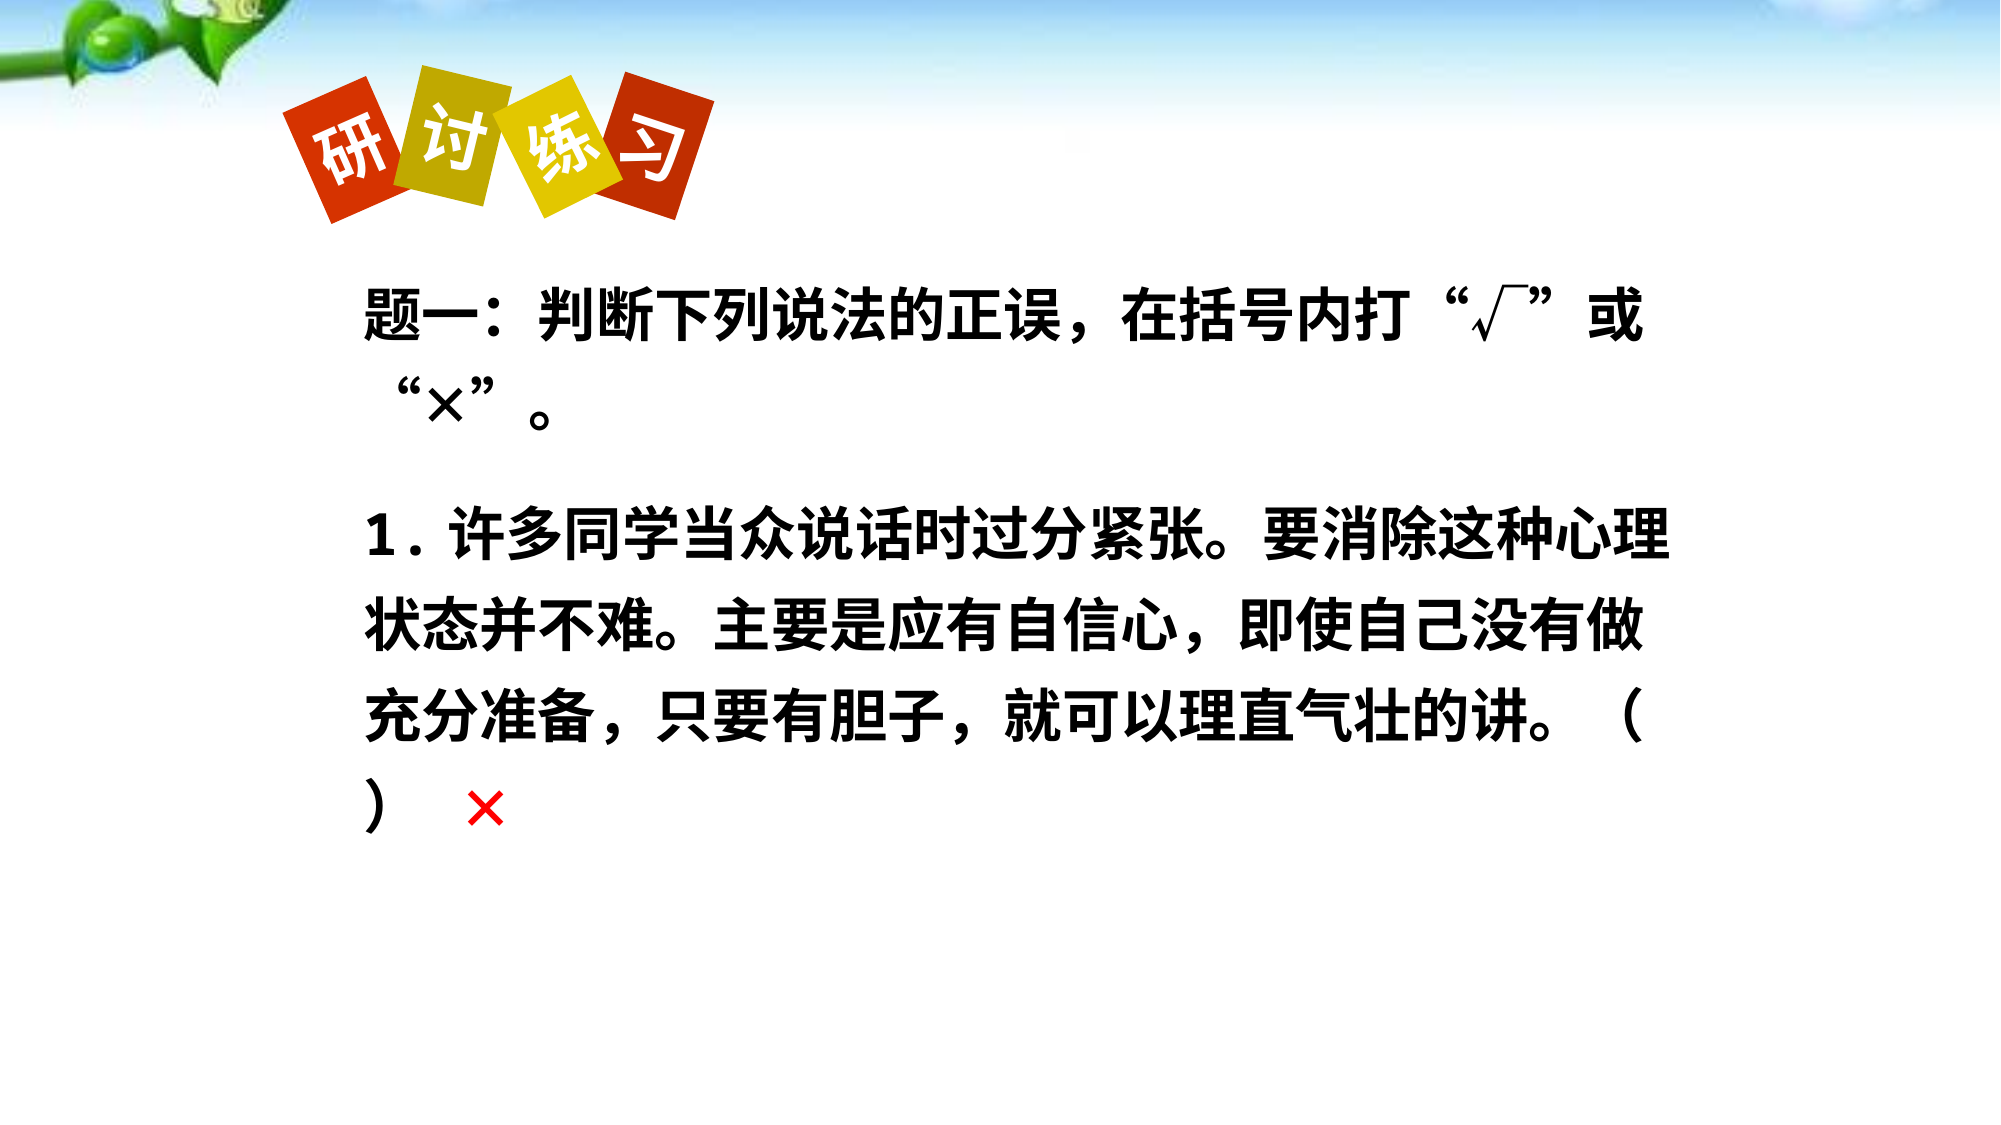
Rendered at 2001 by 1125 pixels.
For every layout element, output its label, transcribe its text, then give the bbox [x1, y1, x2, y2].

text_box 题一：判断下列说法的正误，在括号内打“√”或“✕”。 1.许多同学当众说话时过分紧张。要消除这种心理状态并不难。主要是应有自信心，即使自己没有做充分准备，只要有胆子，就可以理直气壮的讲。（ ） [348, 249, 1708, 848]
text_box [302, 74, 698, 211]
picture [0, 0, 2001, 1125]
text_box ✕ [448, 748, 524, 854]
